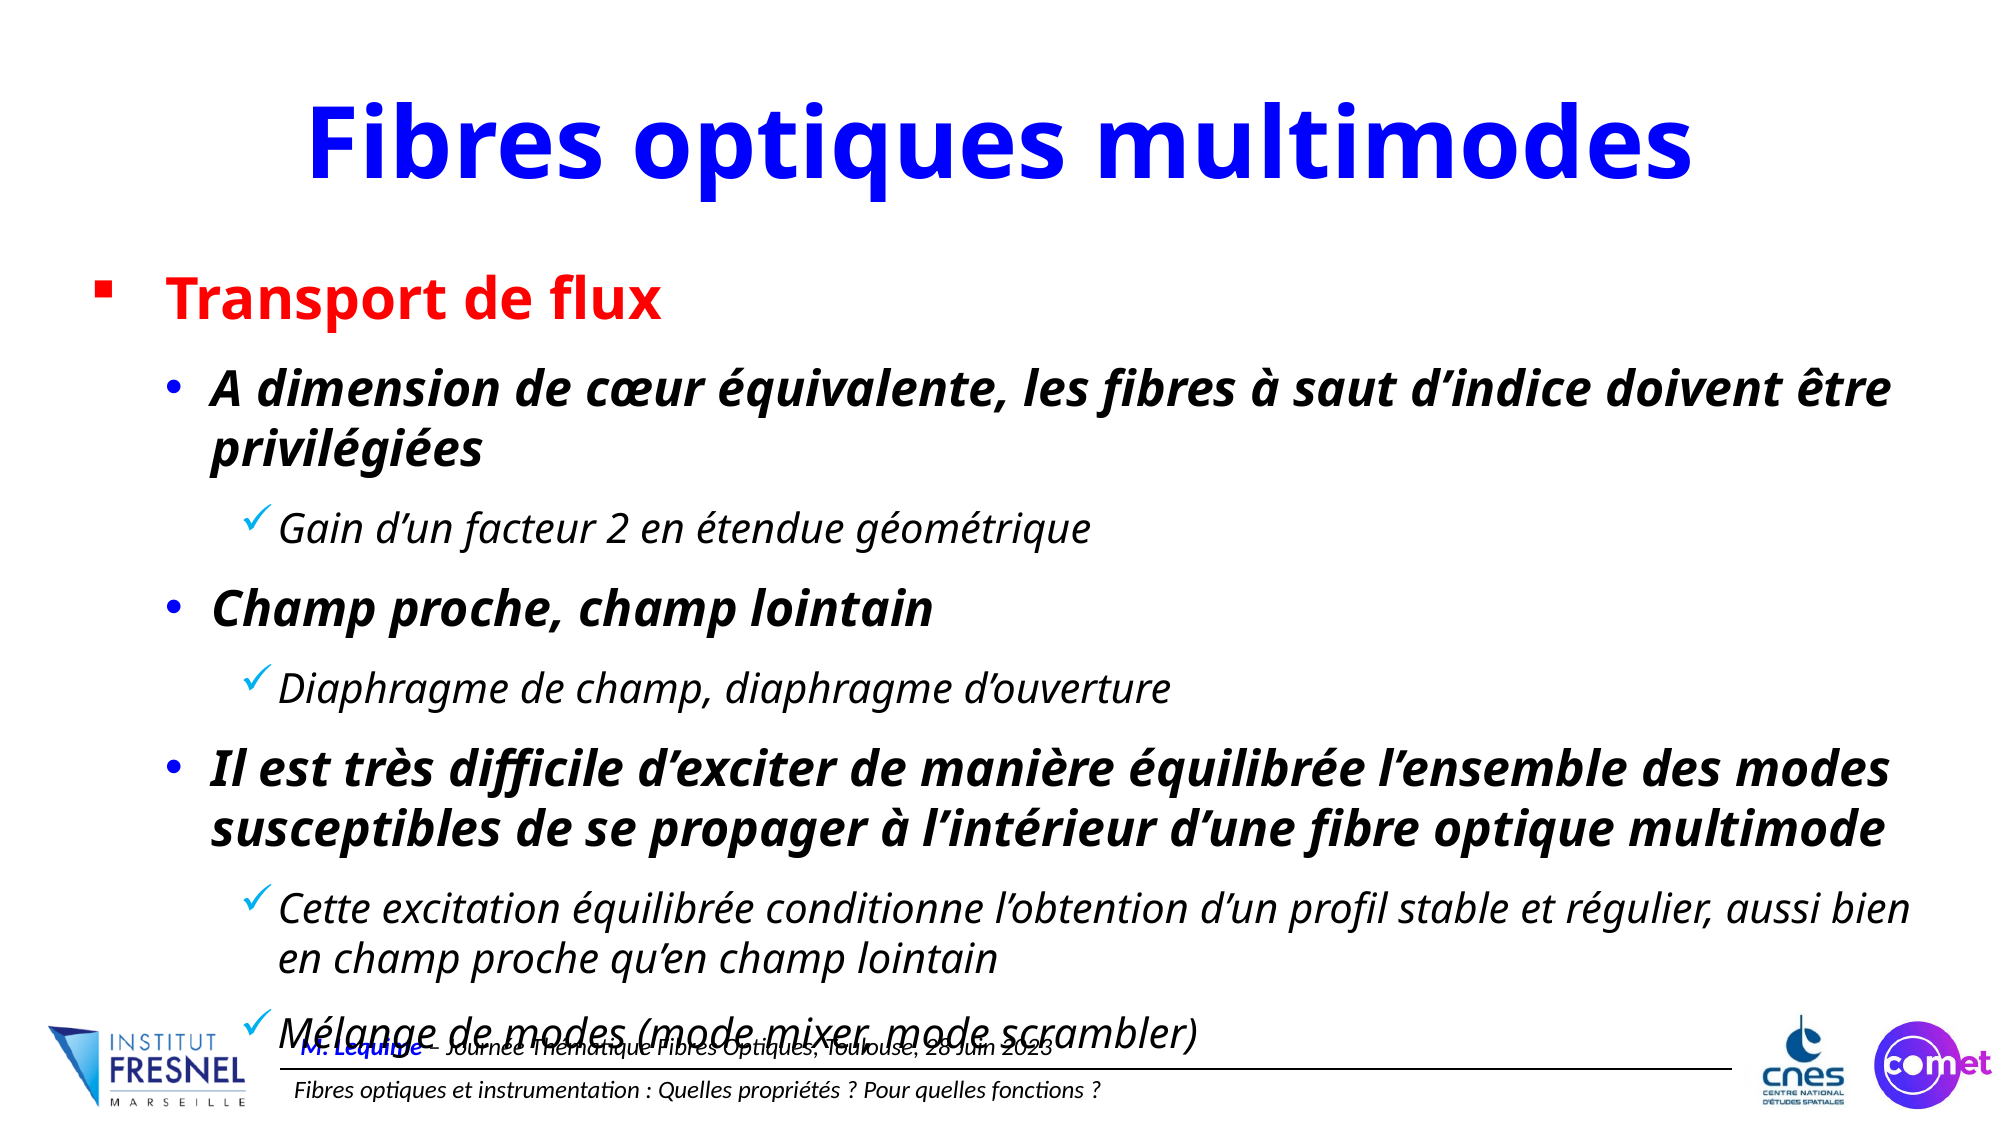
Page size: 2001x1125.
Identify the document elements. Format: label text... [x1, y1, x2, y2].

list Transport de flux A dimension de cœur équivalente, les fibres à saut d’indice doivent être privilégiées Gain d’un facteur 2 en étendue géométrique Champ proche, champ lointain Diaphragme de champ, diaphragme d’ouverture Il est très difficile d’exciter de manière équilibrée l’ensemble des modes susceptibles de se propager à l’intérieur d’une fibre optique multimode Cette excitation équilibrée conditionne l’obtention d’un profil stable et régulier, aussi bien en champ proche qu’en champ lointain Mélange de modes (mode mixer, mode scrambler) [75, 253, 1957, 1000]
picture [1744, 1009, 1857, 1122]
picture [1873, 1020, 1993, 1110]
picture [43, 1021, 250, 1111]
title Fibres optiques multimodes [99, 45, 1900, 233]
